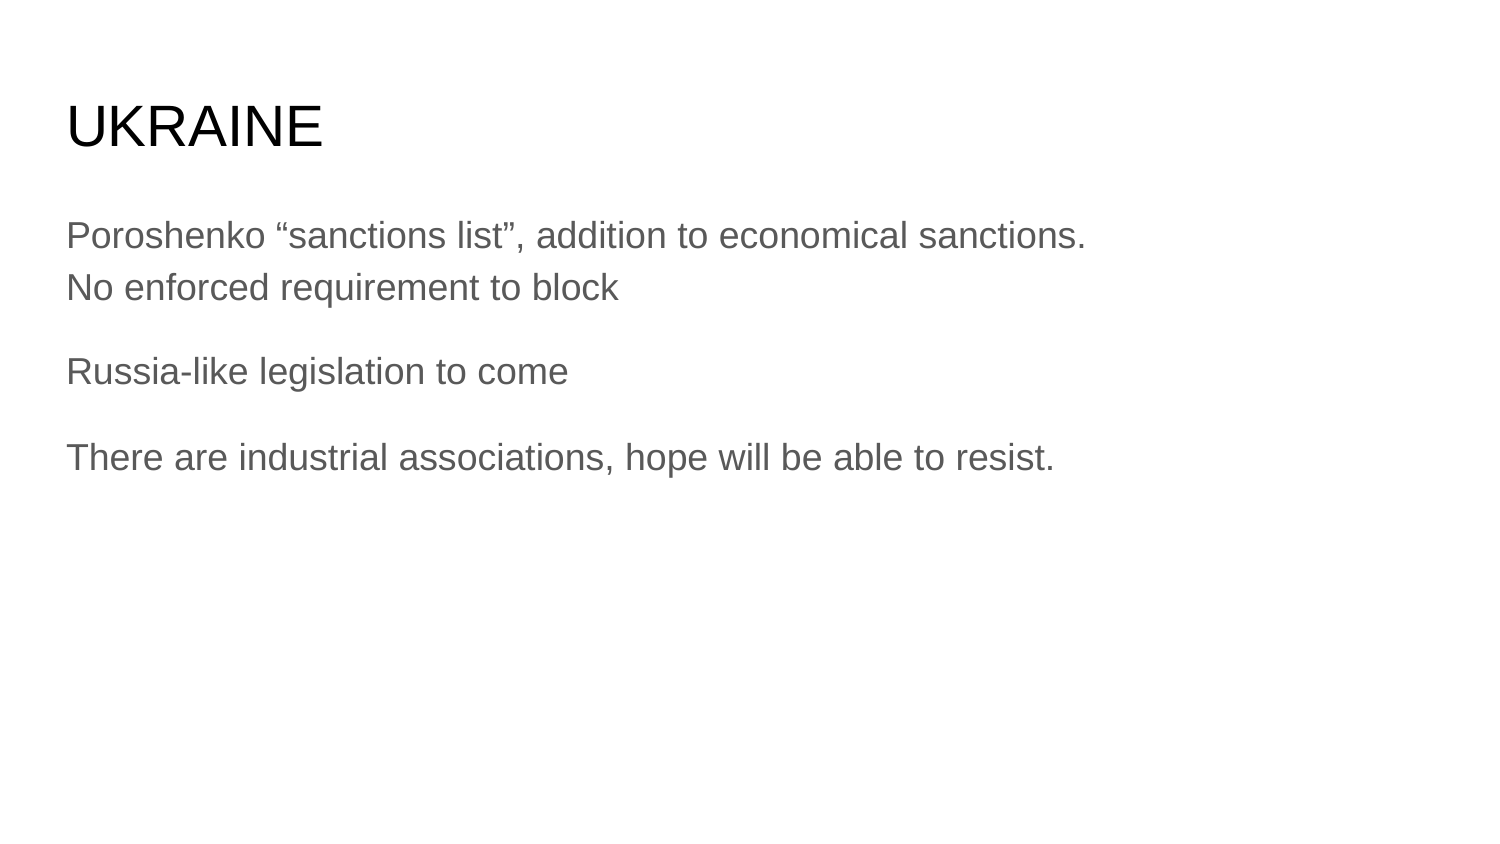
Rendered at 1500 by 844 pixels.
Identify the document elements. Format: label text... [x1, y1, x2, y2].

title UKRAINE [51, 72, 1449, 167]
list Poroshenko “sanctions list”, addition to economical sanctions. No enforced requirement to block Russia-like legislation to come There are industrial associations, hope will be able to resist. [51, 189, 1449, 750]
